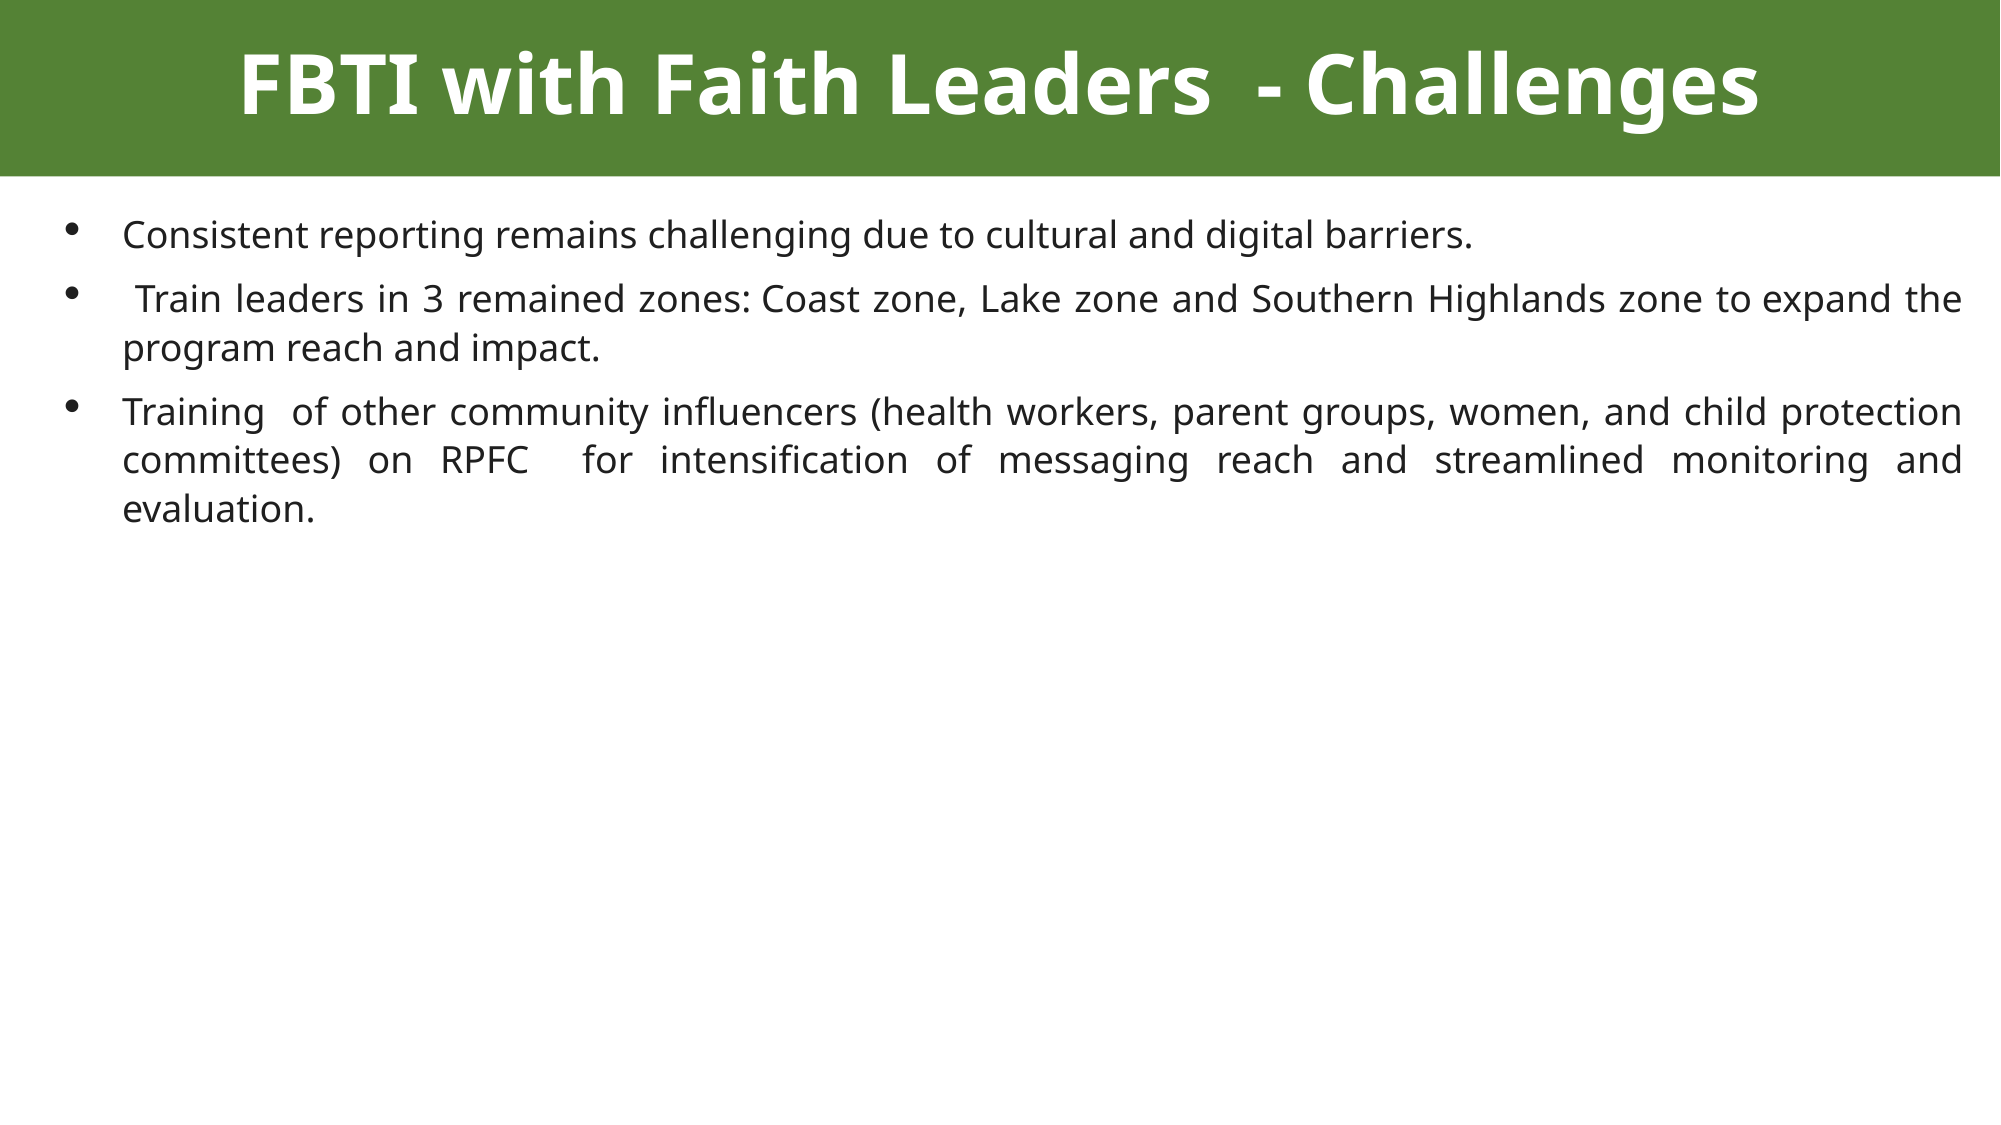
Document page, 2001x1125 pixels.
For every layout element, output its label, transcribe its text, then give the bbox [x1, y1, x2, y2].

title FBTI with Faith Leaders - Challenges [0, 0, 2000, 177]
text_box Consistent reporting remains challenging due to cultural and digital barriers. Train leaders in 3 remained zones: Coast zone, Lake zone and Southern Highlands zone to expand the program reach and impact. Training of other community influencers (health workers, parent groups, women, and child protection committees) on RPFC for intensification of messaging reach and streamlined monitoring and evaluation. [51, 200, 1980, 602]
